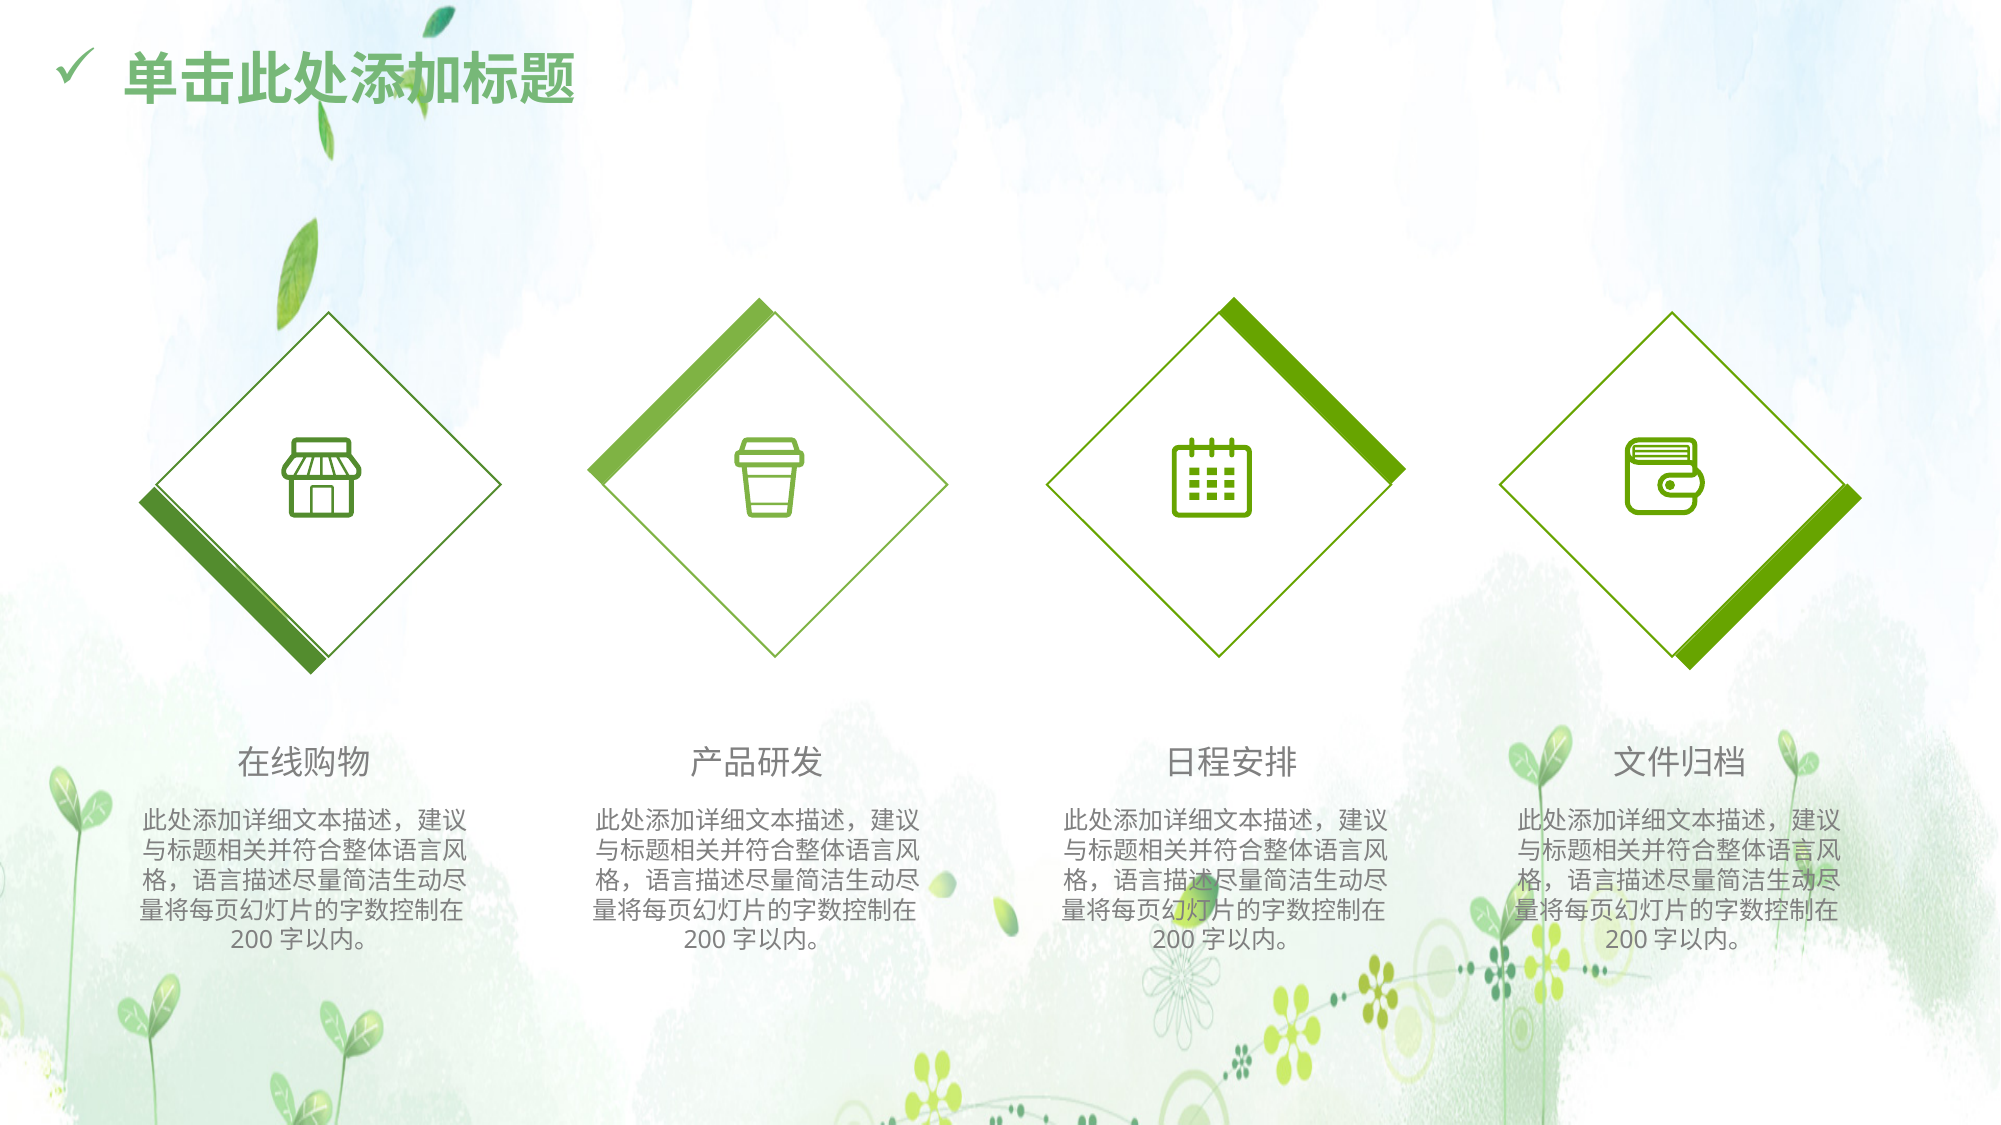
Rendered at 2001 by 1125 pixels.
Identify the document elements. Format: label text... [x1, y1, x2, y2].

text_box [558, 362, 938, 969]
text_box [125, 362, 485, 969]
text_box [1046, 268, 1407, 969]
picture [0, 0, 2001, 1125]
title 单击此处添加标题 [36, 43, 1762, 120]
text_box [1499, 362, 1891, 969]
